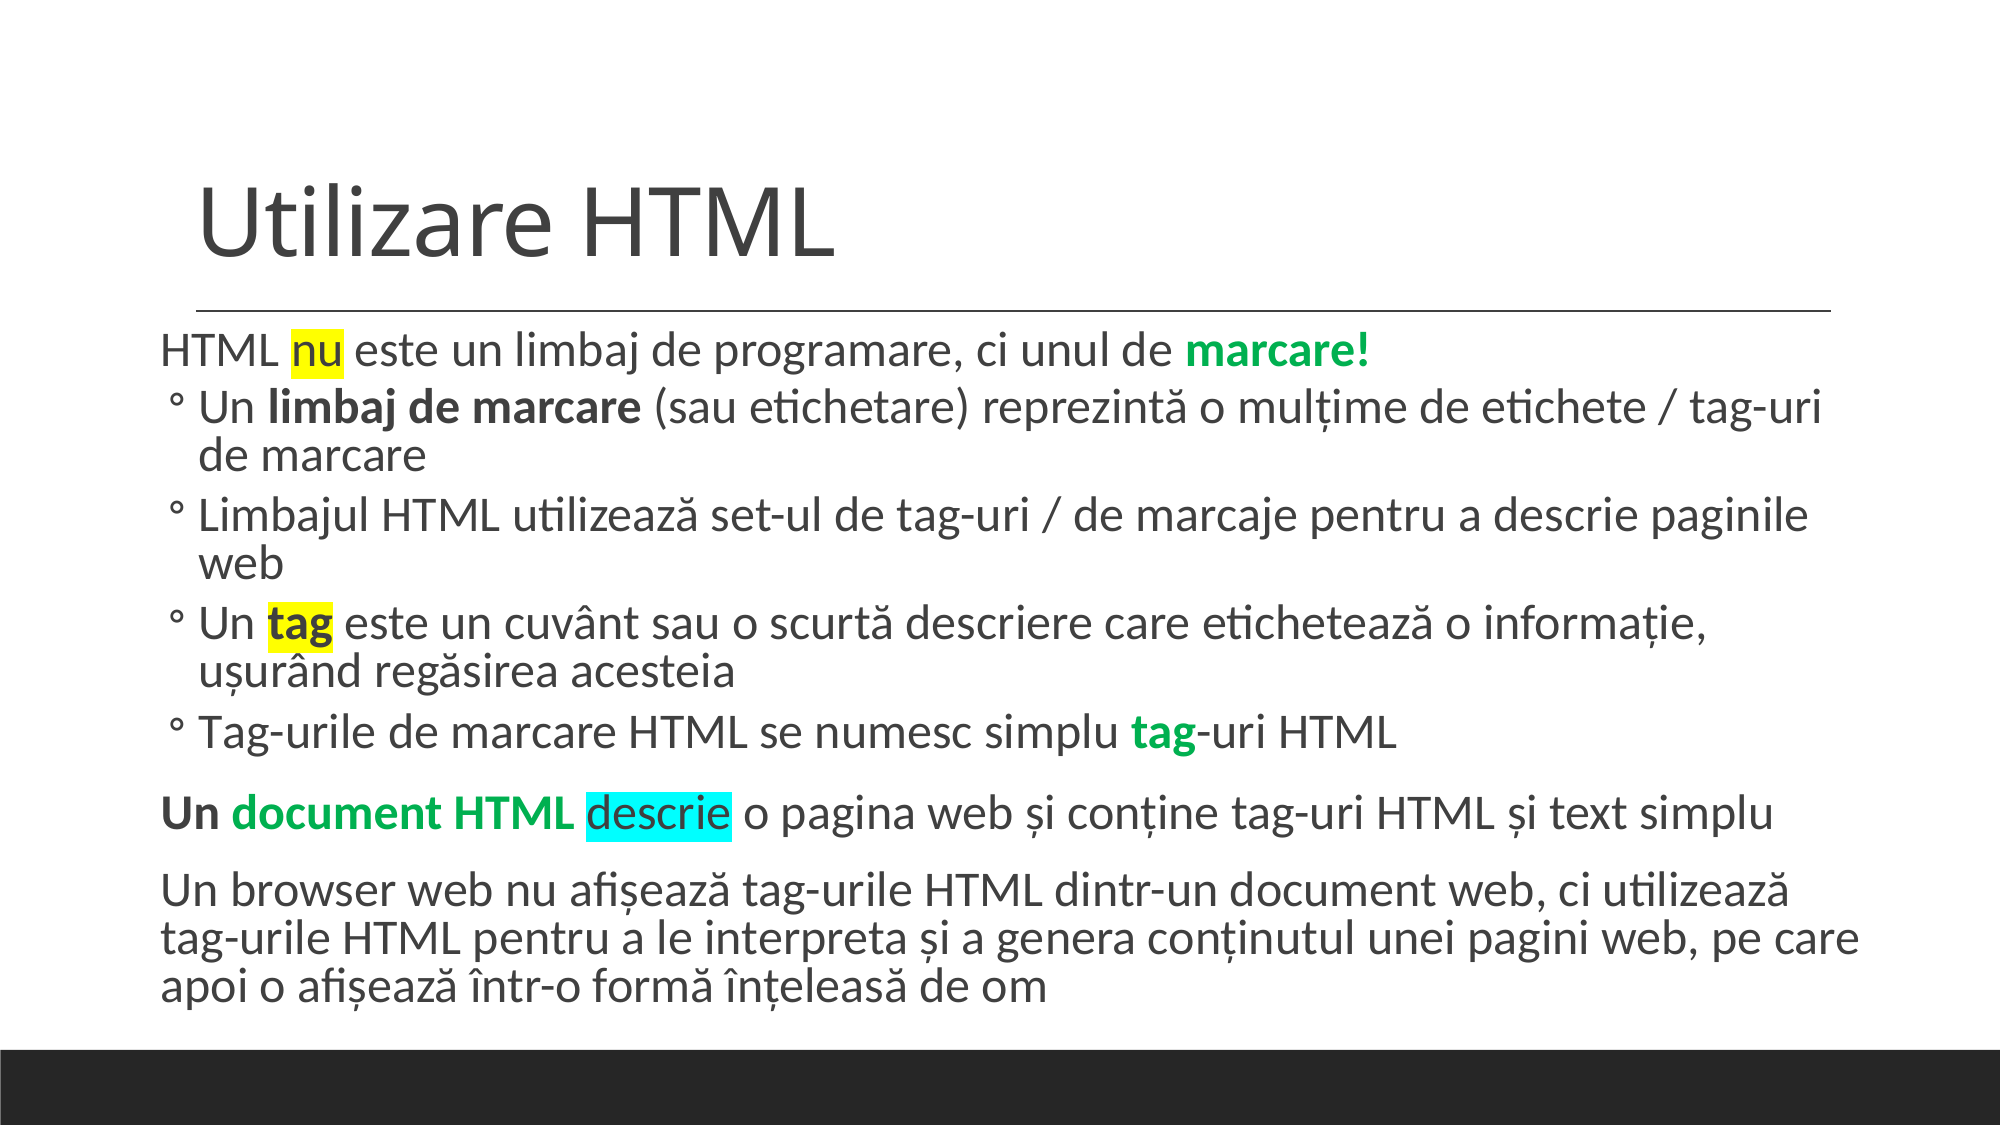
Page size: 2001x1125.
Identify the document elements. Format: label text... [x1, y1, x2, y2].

list HTML nu este un limbaj de programare, ci unul de marcare! Un limbaj de marcare (sau etichetare) reprezintă o mulţime de etichete / tag-uri de marcare Limbajul HTML utilizează set-ul de tag-uri / de marcaje pentru a descrie paginile web Un tag este un cuvânt sau o scurtă descriere care etichetează o informaţie, uşurând regăsirea acesteia Tag-urile de marcare HTML se numesc simplu tag-uri HTML Un document HTML descrie o pagina web şi conţine tag-uri HTML şi text simplu Un browser web nu afişează tag-urile HTML dintr-un document web, ci utilizează tag-urile HTML pentru a le interpreta și a genera conţinutul unei pagini web, pe care apoi o afişează într-o formă înţeleasă de om [130, 320, 1875, 1021]
title Utilizare HTML [180, 47, 1830, 285]
